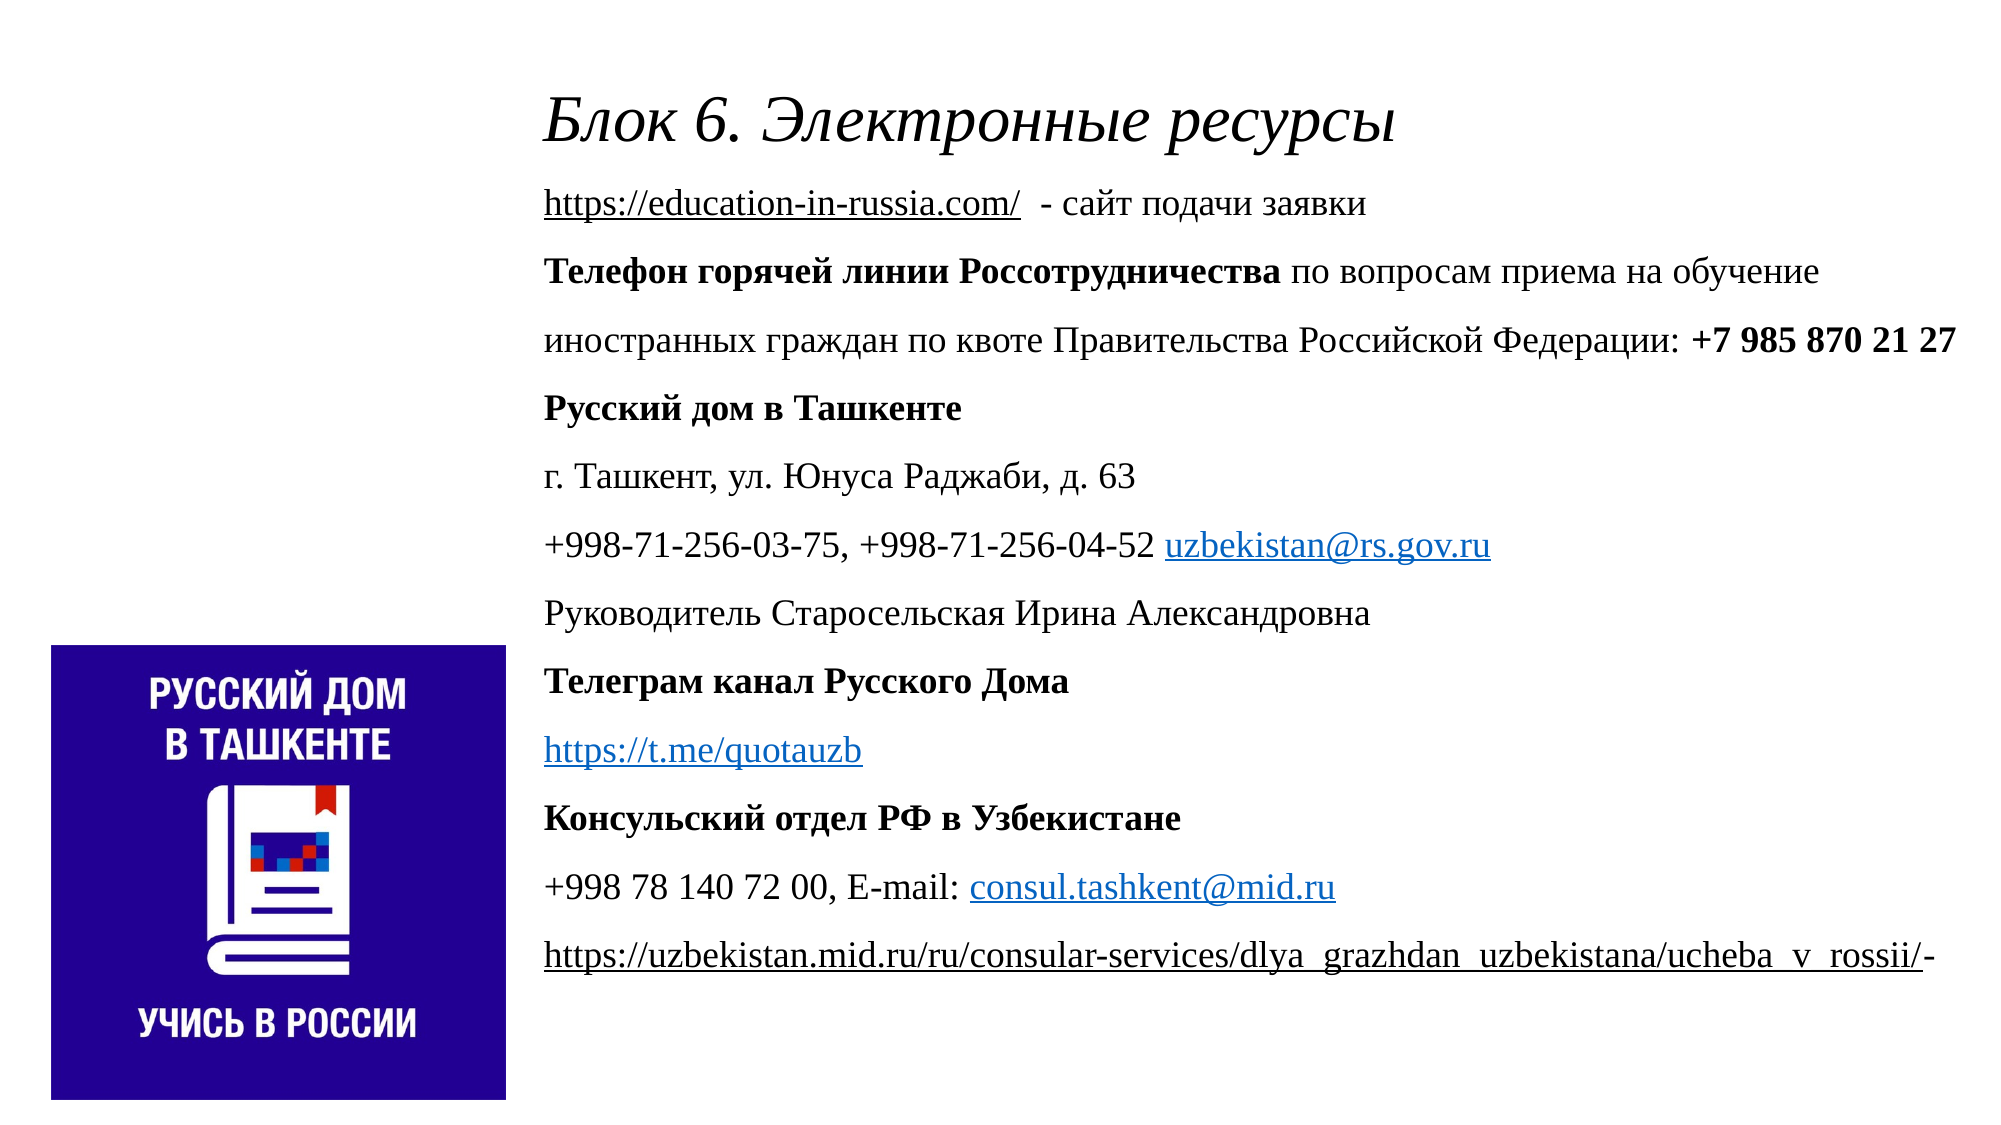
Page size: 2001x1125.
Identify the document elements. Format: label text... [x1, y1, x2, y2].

text_box Блок 6. Электронные ресурсы https://education-in-russia.com/ - сайт подачи заявки Телефон горячей линии Россотрудничества по вопросам приема на обучение иностранных граждан по квоте Правительства Российской Федерации: +7 985 870 21 27 Русский дом в Ташкенте г. Ташкент, ул. Юнуса Раджаби, д. 63 +998-71-256-03-75, +998-71-256-04-52 uzbekistan@rs.gov.ru Руководитель Старосельская Ирина Александровна Телеграм канал Русского Дома https://t.me/quotauzb Консульский отдел РФ в Узбекистане +998 78 140 72 00, E‑mail: consul.tashkent@mid.ru https://uzbekistan.mid.ru/ru/consular-services/dlya_grazhdan_uzbekistana/ucheba_v_rossii/- [529, 55, 2000, 1051]
picture [51, 645, 506, 1100]
